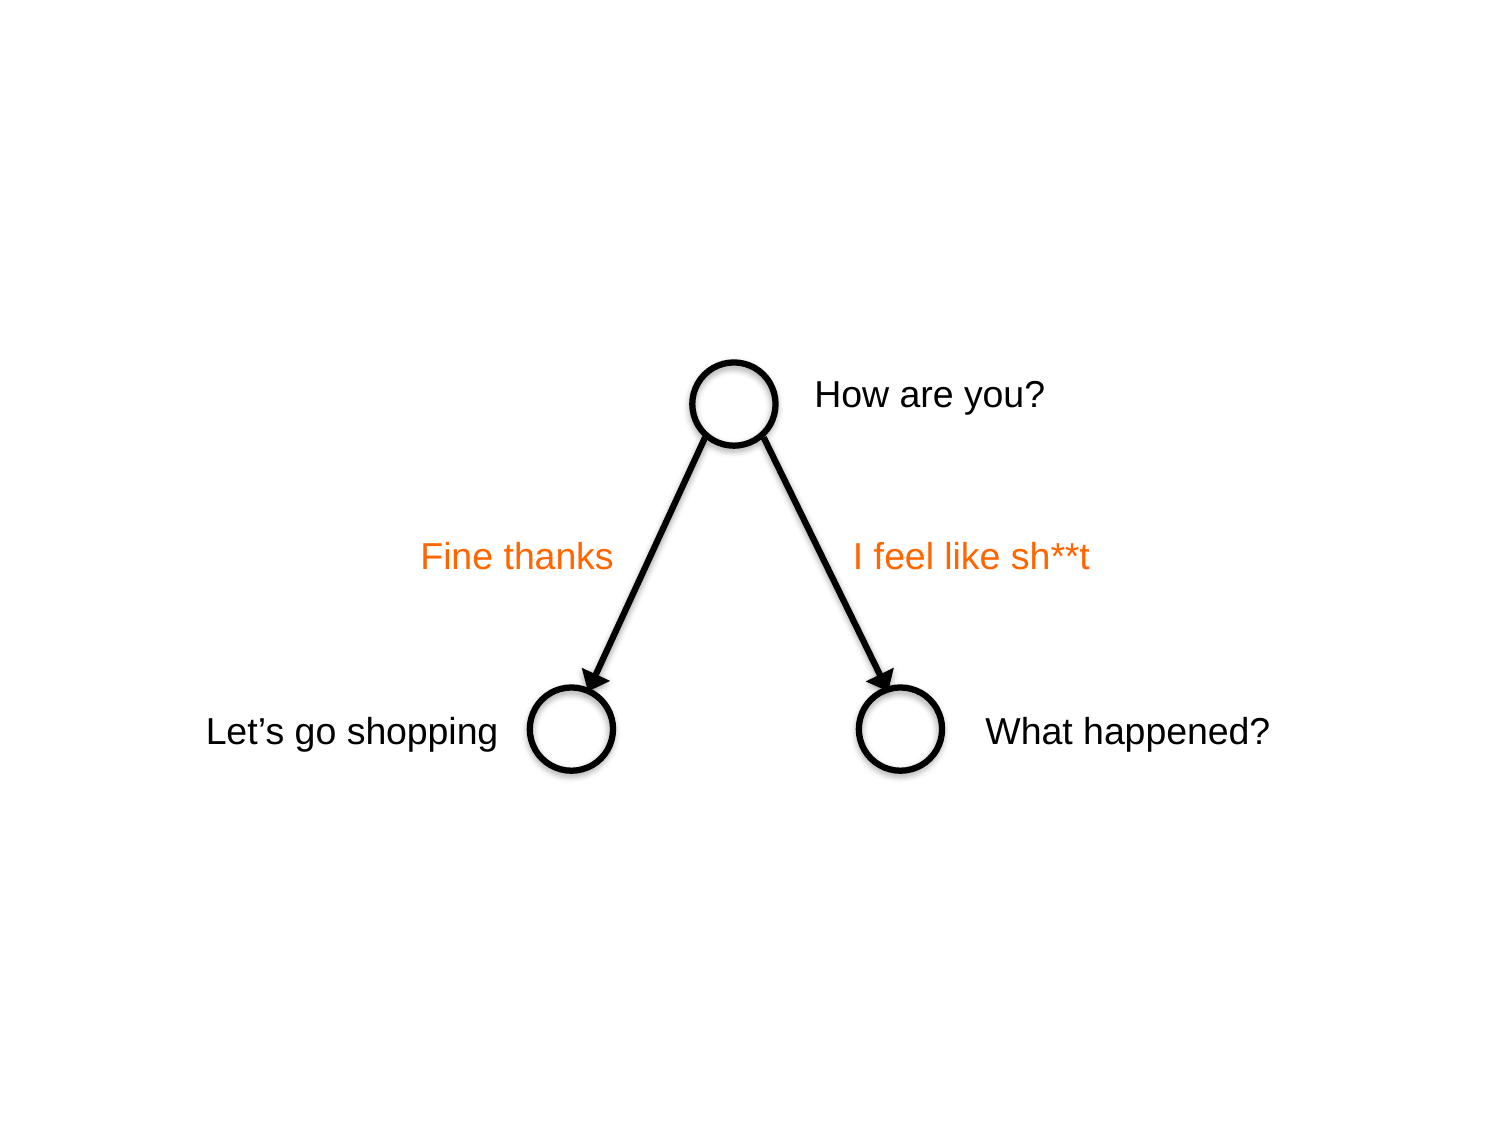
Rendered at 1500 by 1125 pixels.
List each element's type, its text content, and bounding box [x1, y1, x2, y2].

text_box I feel like sh**t [959, 524, 1126, 585]
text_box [698, 501, 954, 627]
text_box How are you? [775, 362, 1084, 423]
text_box Let’s go shopping [87, 699, 617, 760]
text_box Fine thanks [363, 524, 514, 585]
text_box [691, 361, 775, 447]
text_box What happened? [970, 699, 1500, 760]
text_box [541, 686, 602, 699]
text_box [519, 505, 774, 624]
text_box [542, 760, 601, 772]
text_box [858, 686, 943, 772]
